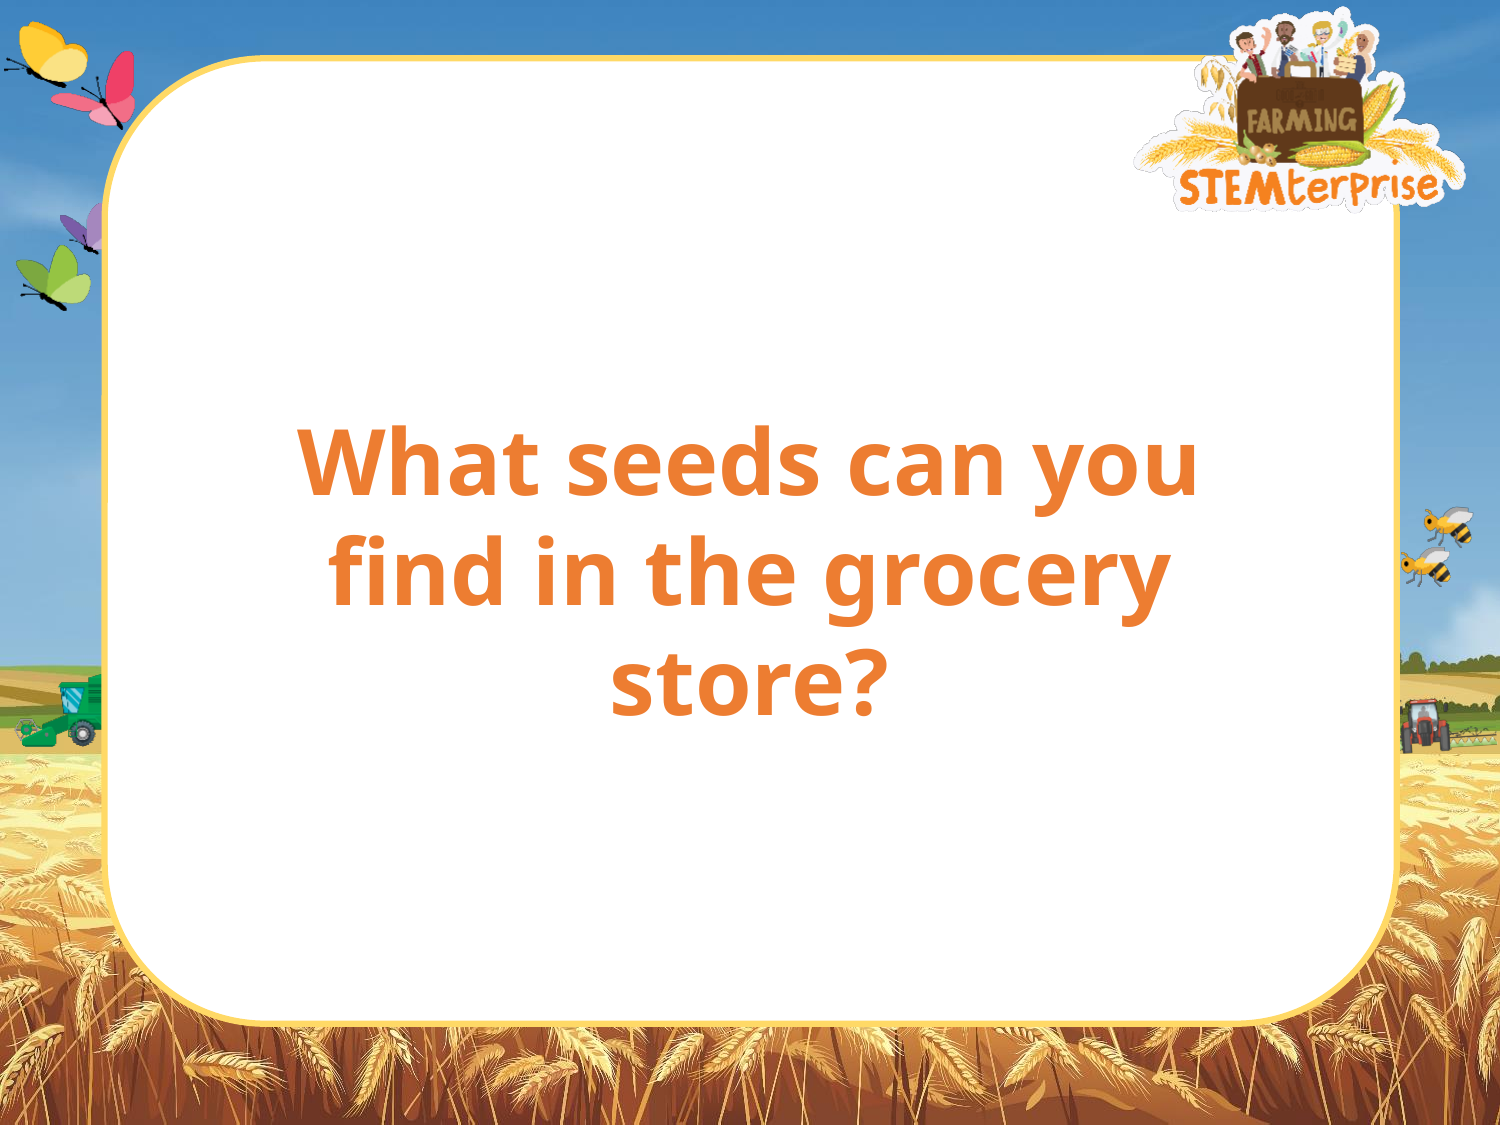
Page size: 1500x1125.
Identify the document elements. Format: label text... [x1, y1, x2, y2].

list What seeds can you find in the grocery store? [279, 261, 1221, 1031]
picture [0, 0, 1500, 1125]
